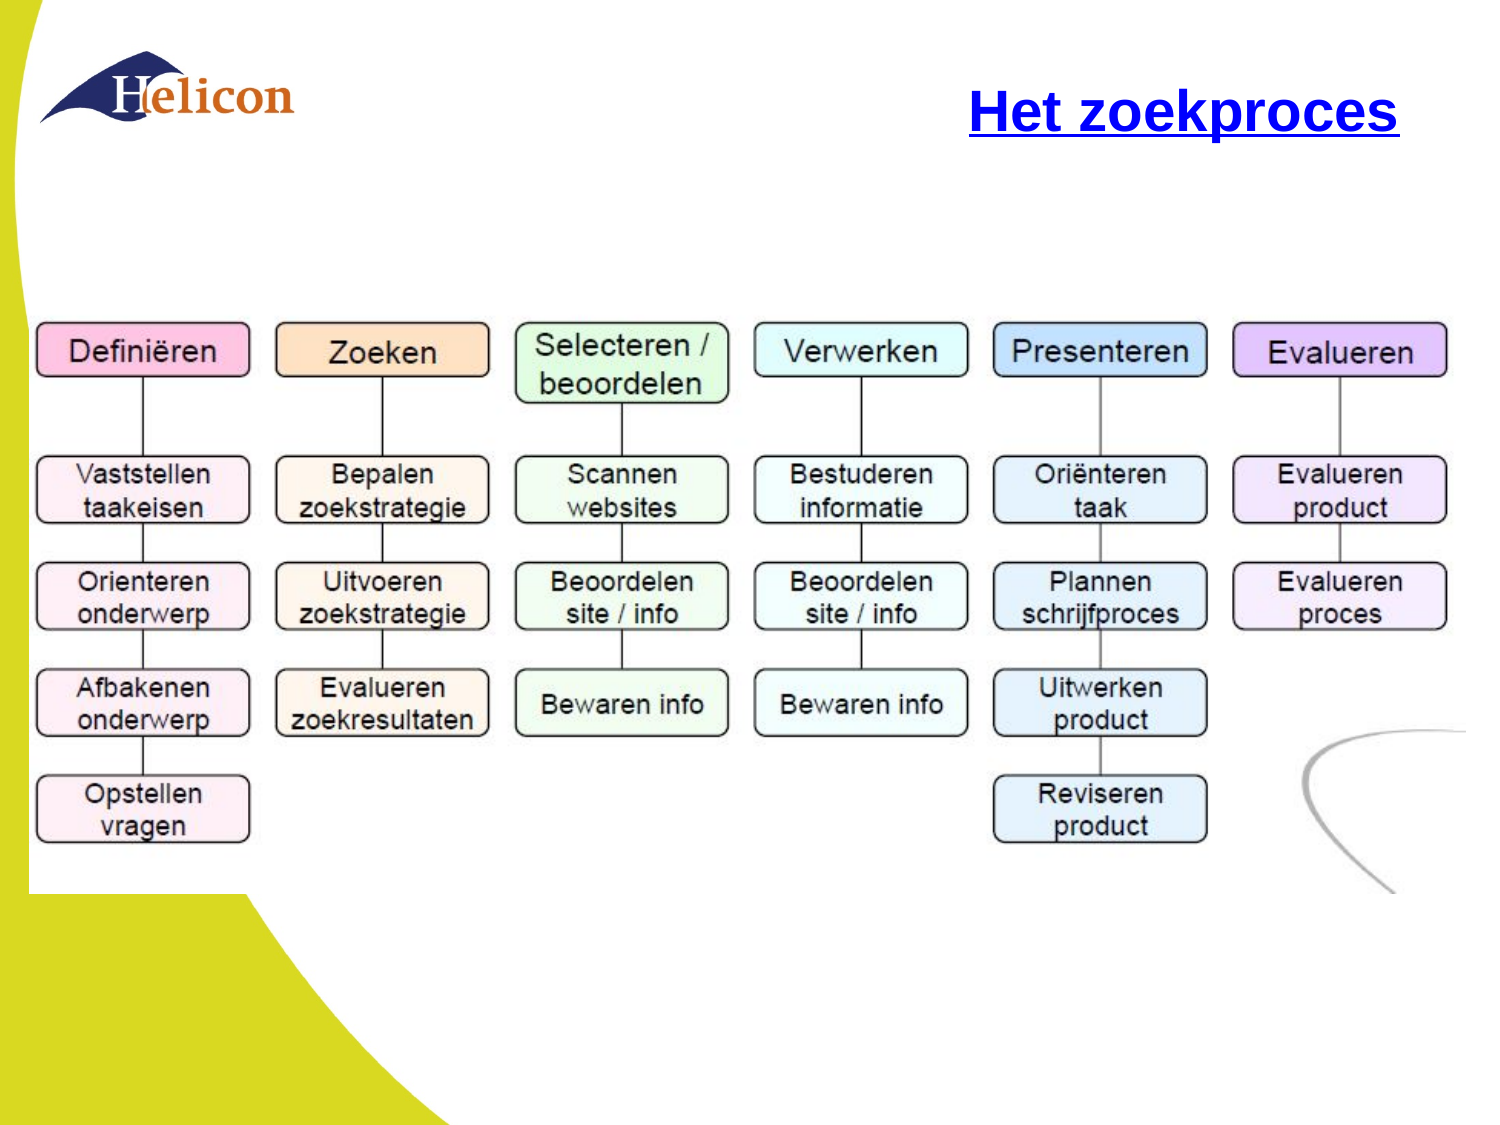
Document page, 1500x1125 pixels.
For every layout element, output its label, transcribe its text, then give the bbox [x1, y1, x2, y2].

title Het zoekproces [324, 54, 1415, 161]
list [29, 266, 1466, 894]
picture [0, 0, 1500, 1125]
